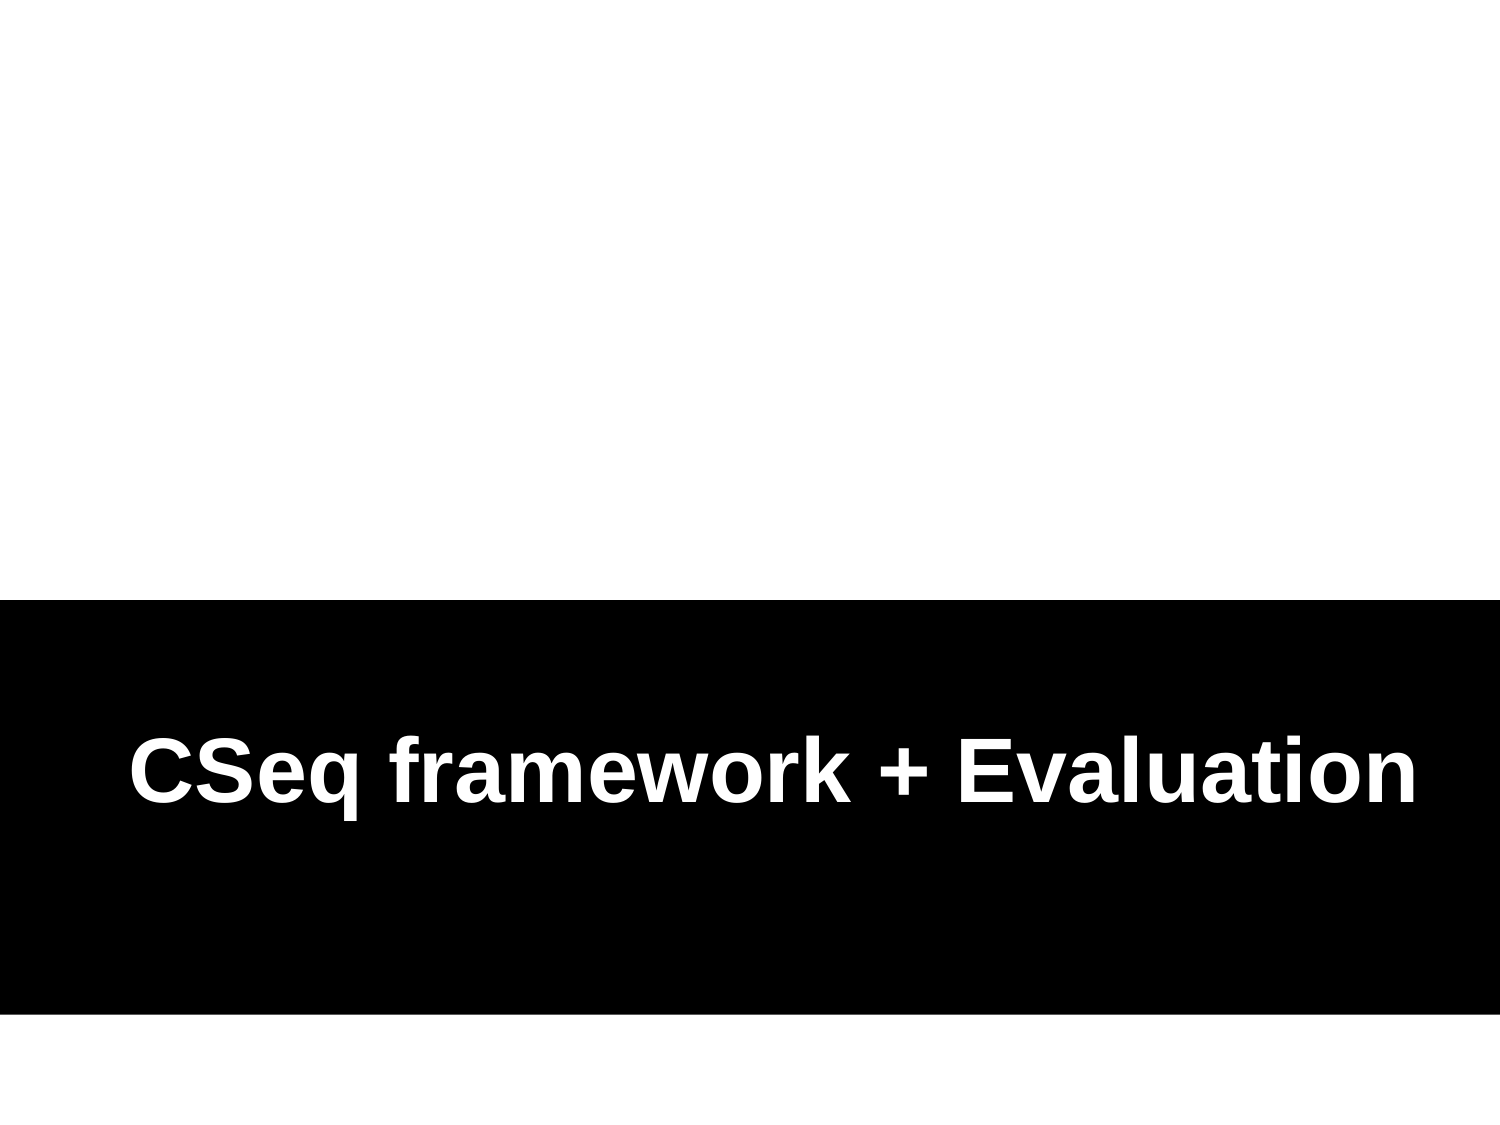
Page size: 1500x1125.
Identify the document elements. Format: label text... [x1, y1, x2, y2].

list CSeq framework + Evaluation [0, 599, 1500, 1015]
